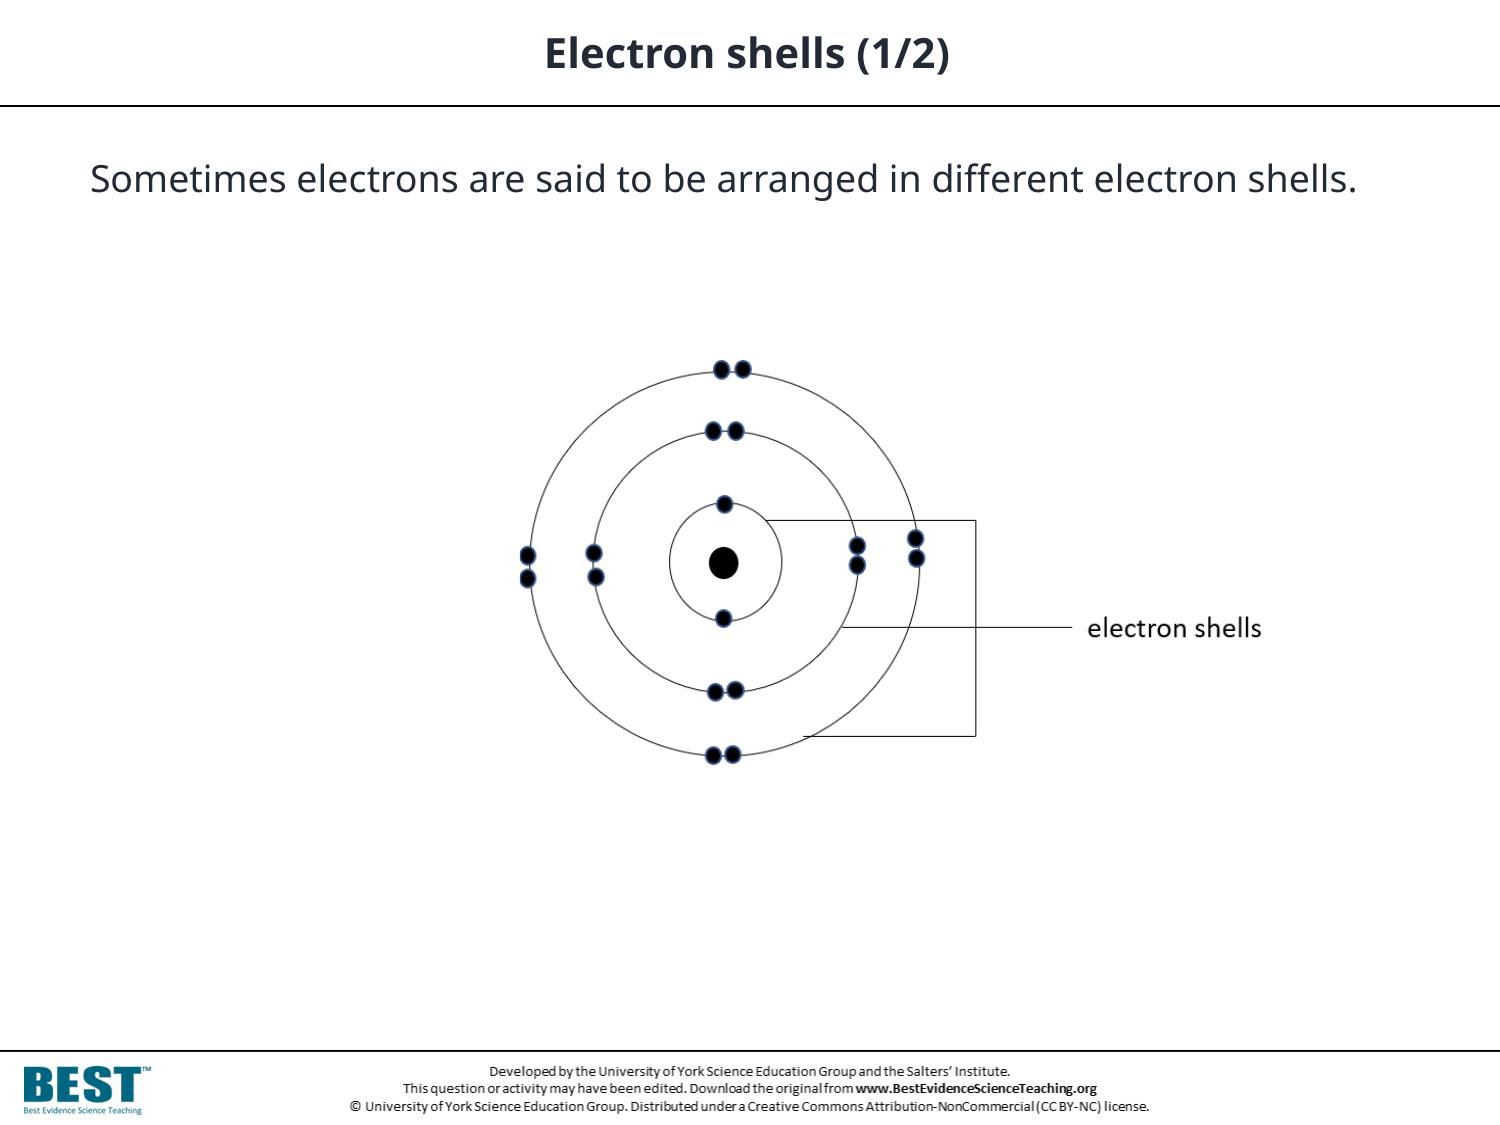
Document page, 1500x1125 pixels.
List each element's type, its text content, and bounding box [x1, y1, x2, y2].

picture [0, 105, 1500, 1125]
text_box Electron shells (1/2) [23, 4, 1471, 99]
